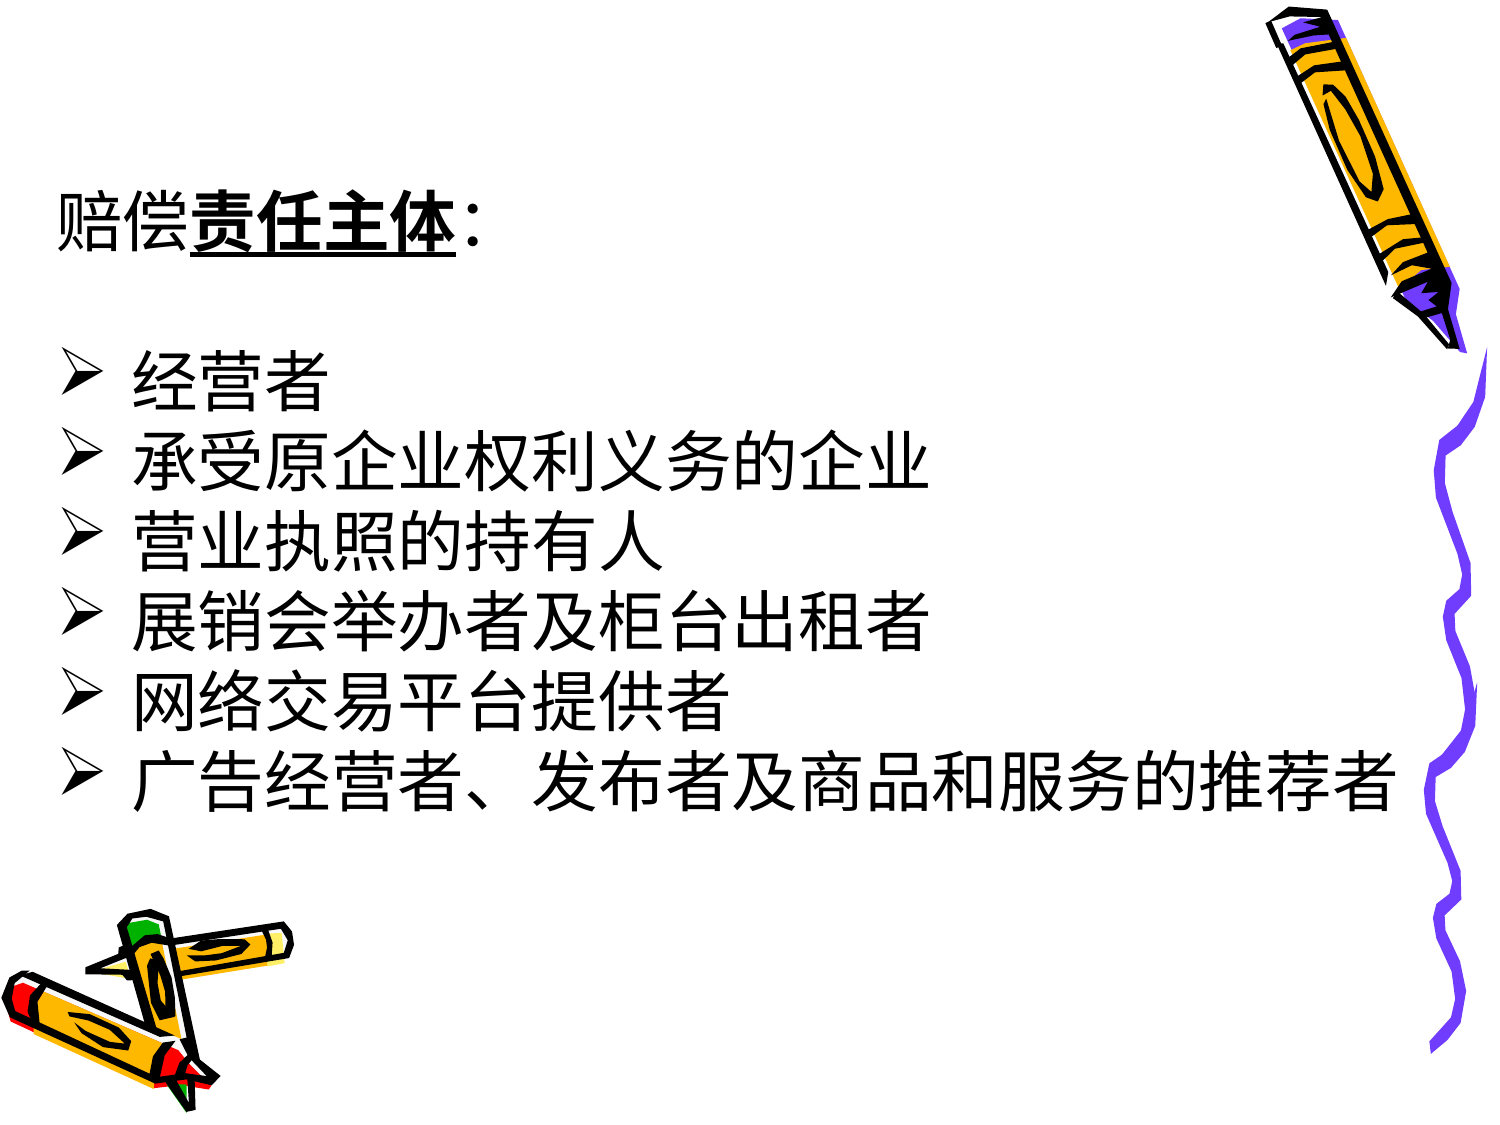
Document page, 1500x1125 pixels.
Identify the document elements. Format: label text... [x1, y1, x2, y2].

text_box 赔偿责任主体： 经营者 承受原企业权利义务的企业 营业执照的持有人 展销会举办者及柜台出租者 网络交易平台提供者 广告经营者、发布者及商品和服务的推荐者 [41, 172, 1421, 828]
